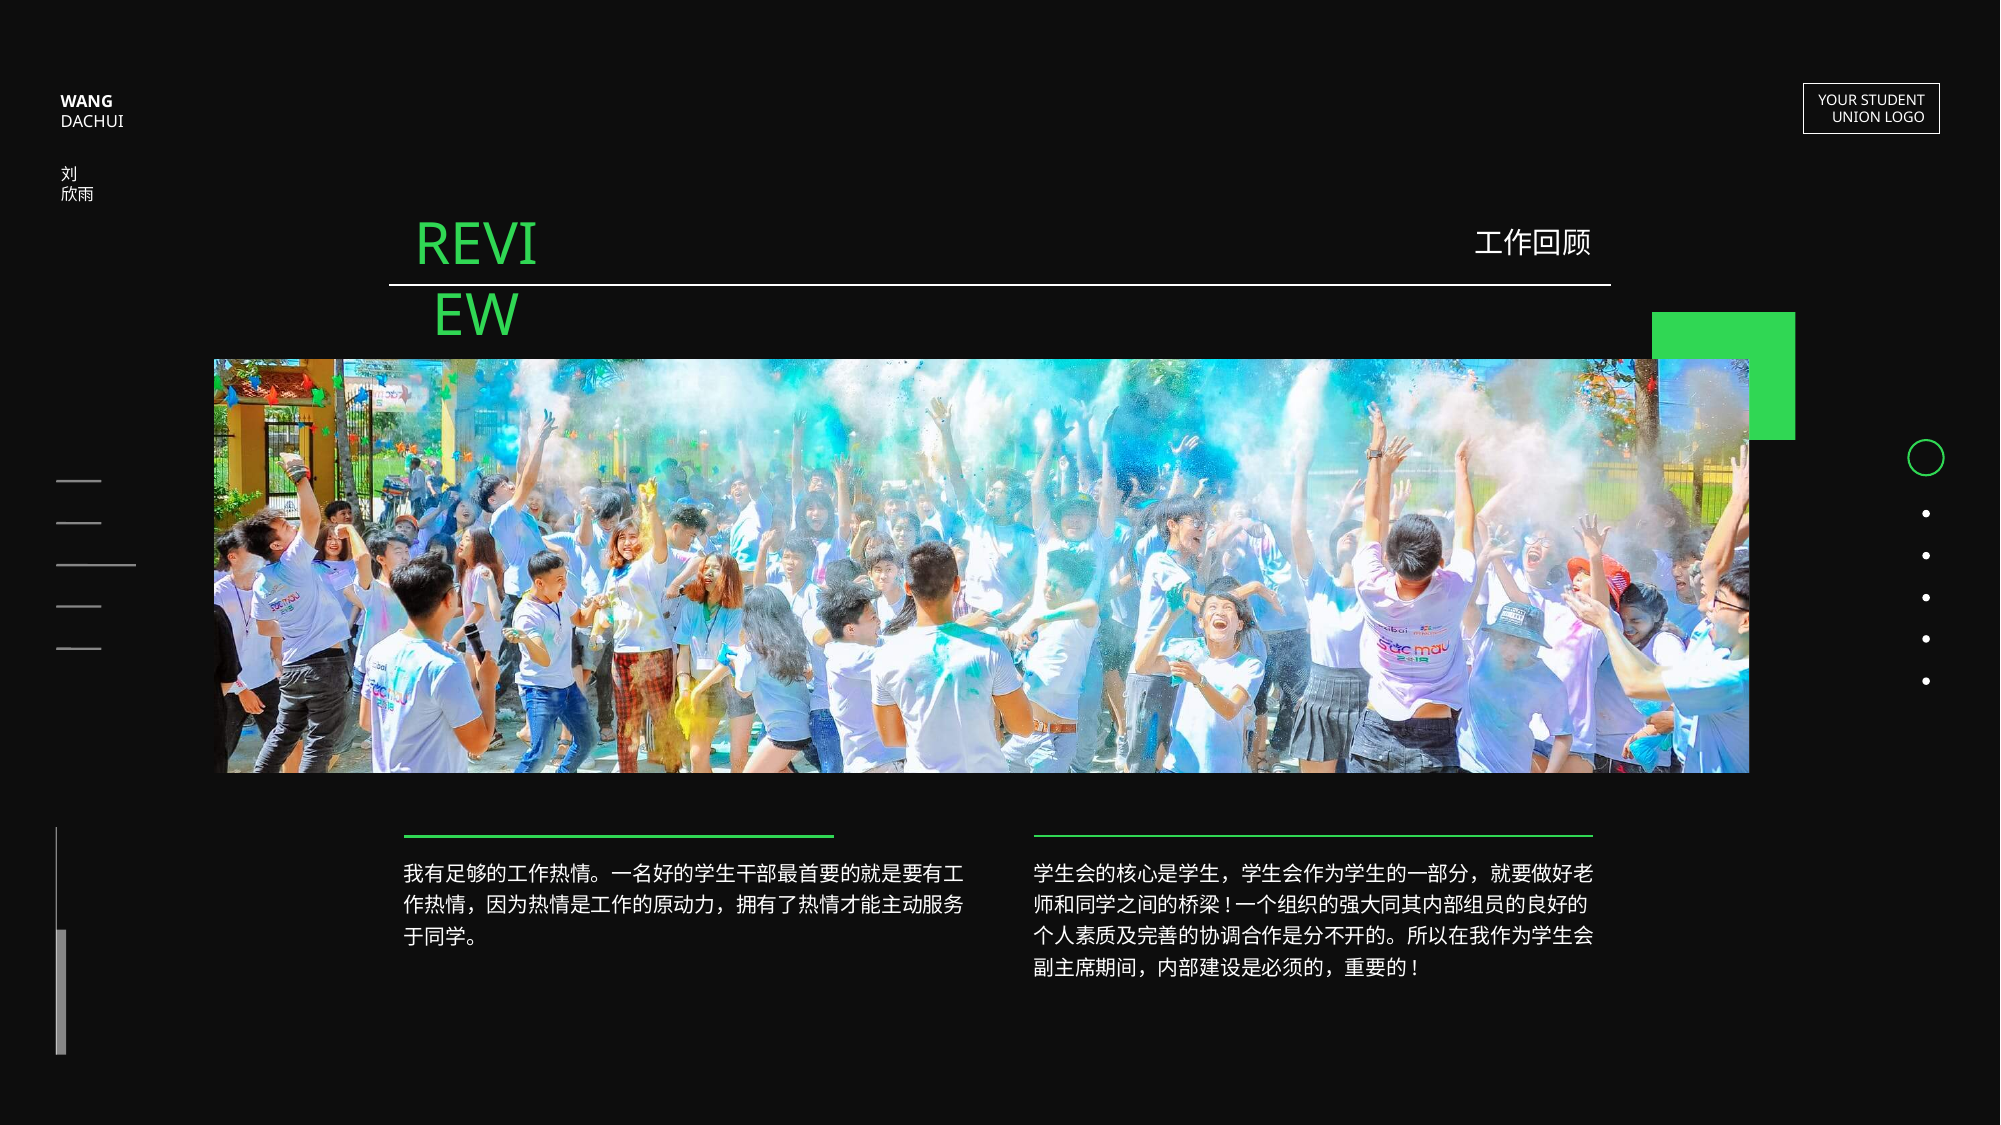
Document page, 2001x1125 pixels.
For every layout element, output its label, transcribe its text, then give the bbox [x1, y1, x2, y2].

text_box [56, 480, 136, 650]
text_box [1907, 438, 1945, 477]
text_box [1921, 592, 1931, 603]
text_box 工作回顾 [1299, 216, 1607, 267]
text_box [1921, 634, 1931, 644]
picture [214, 359, 1750, 773]
text_box [1921, 550, 1931, 561]
text_box [1921, 508, 1931, 519]
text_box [56, 827, 67, 1055]
text_box 学生会的核心是学生，学生会作为学生的一部分，就要做好老师和同学之间的桥梁!一个组织的强大同其内部组员的良好的个人素质及完善的协调合作是分不开的。所以在我作为学生会副主席期间，内部建设是必须的，重要的! [1018, 847, 1611, 987]
text_box WANG DACHUI [45, 83, 200, 139]
text_box 我有足够的工作热情。一名好的学生干部最首要的就是要有工作热情，因为热情是工作的原动力，拥有了热情才能主动服务于同学。 [389, 847, 982, 956]
text_box REVIEW [393, 286, 559, 312]
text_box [214, 312, 1796, 773]
text_box YOUR STUDENT UNION LOGO [1803, 83, 1940, 134]
text_box 刘 欣雨 [46, 156, 126, 212]
text_box [1921, 676, 1931, 686]
text_box REVIEW [393, 199, 559, 284]
